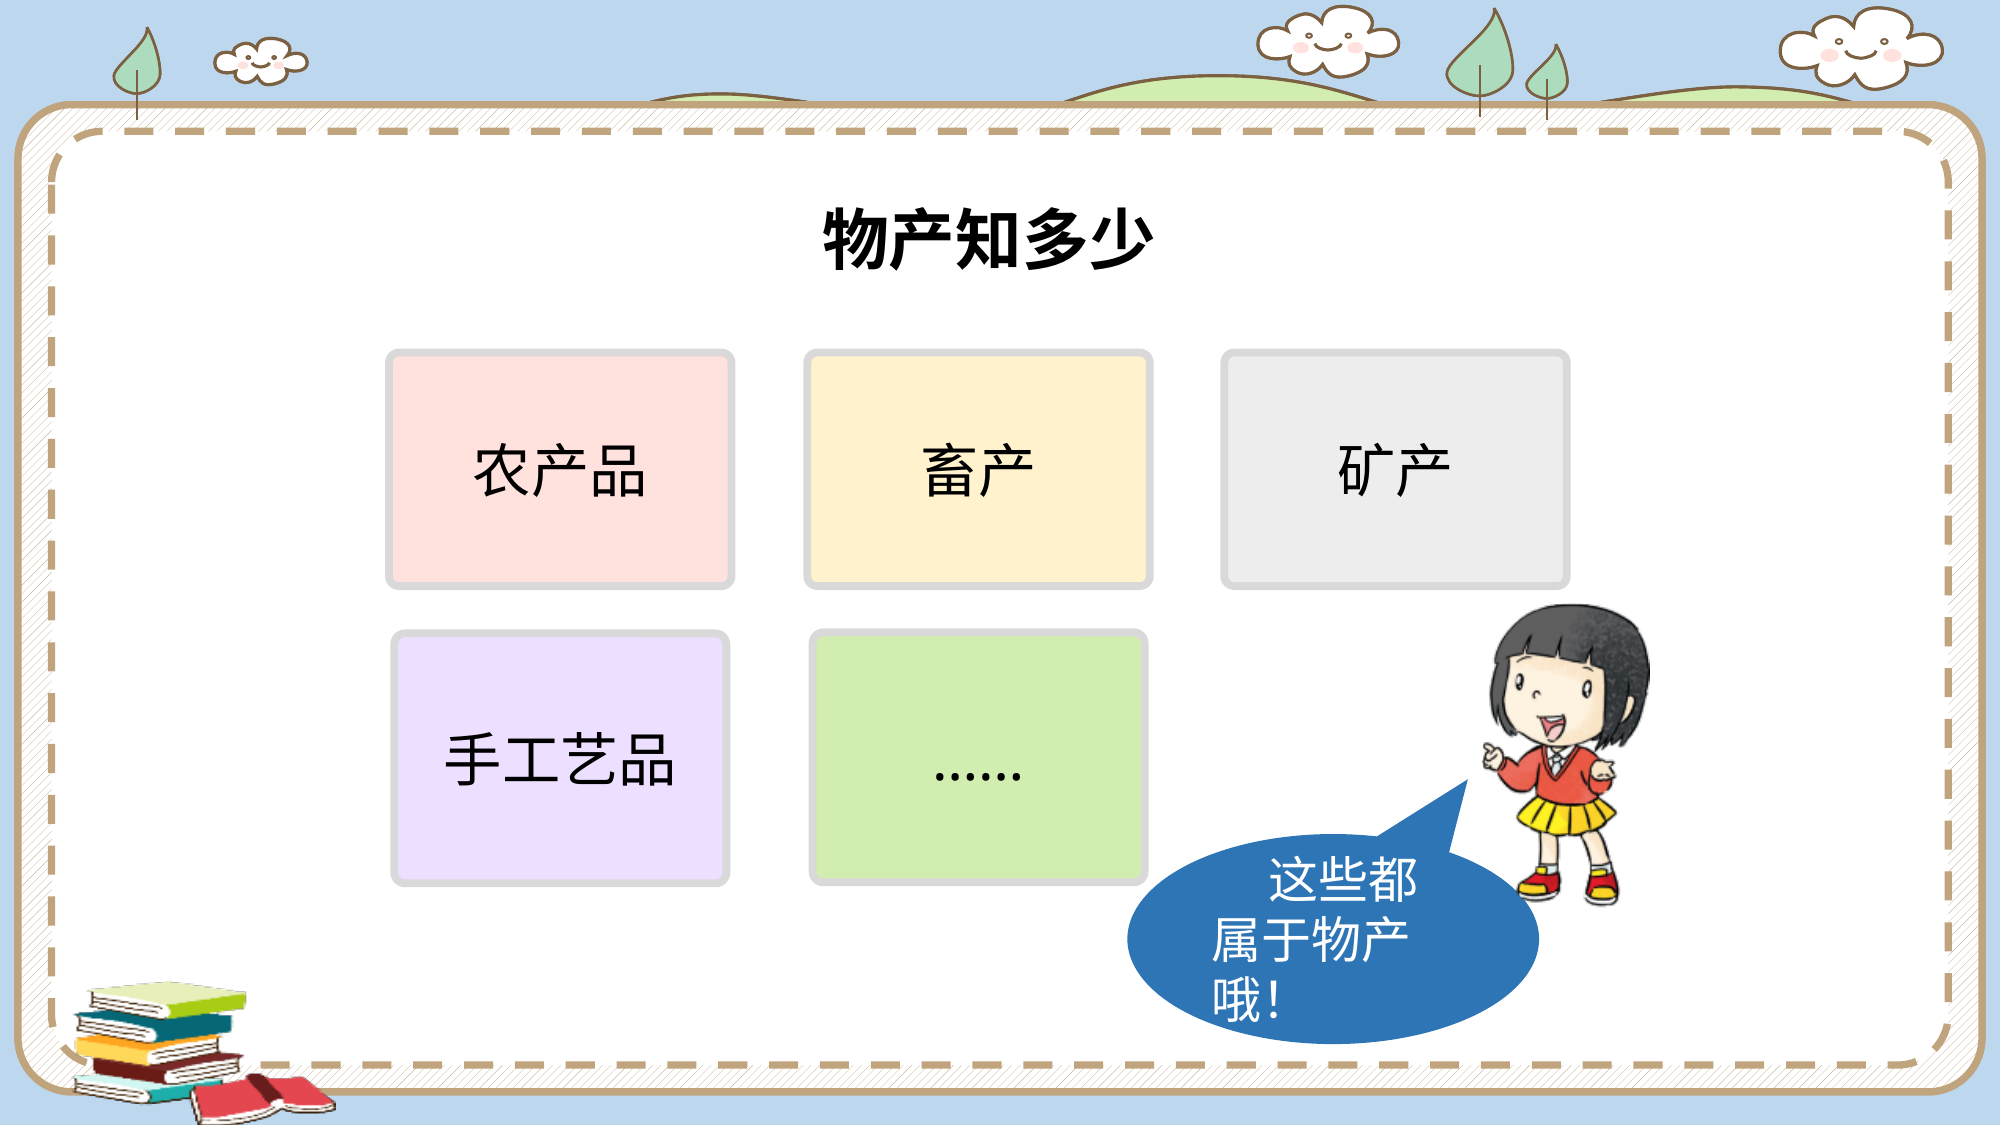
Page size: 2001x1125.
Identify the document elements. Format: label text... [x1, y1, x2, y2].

text_box 手工艺品 [393, 632, 728, 885]
picture [1482, 603, 1650, 912]
text_box 矿产 [1223, 351, 1568, 588]
picture [71, 981, 336, 1125]
text_box …… [811, 631, 1146, 884]
text_box 物产知多少 [807, 190, 1198, 286]
text_box 农产品 [387, 351, 733, 588]
text_box 畜产 [806, 351, 1151, 588]
text_box 这些都属于物产哦！ [1127, 779, 1540, 1045]
